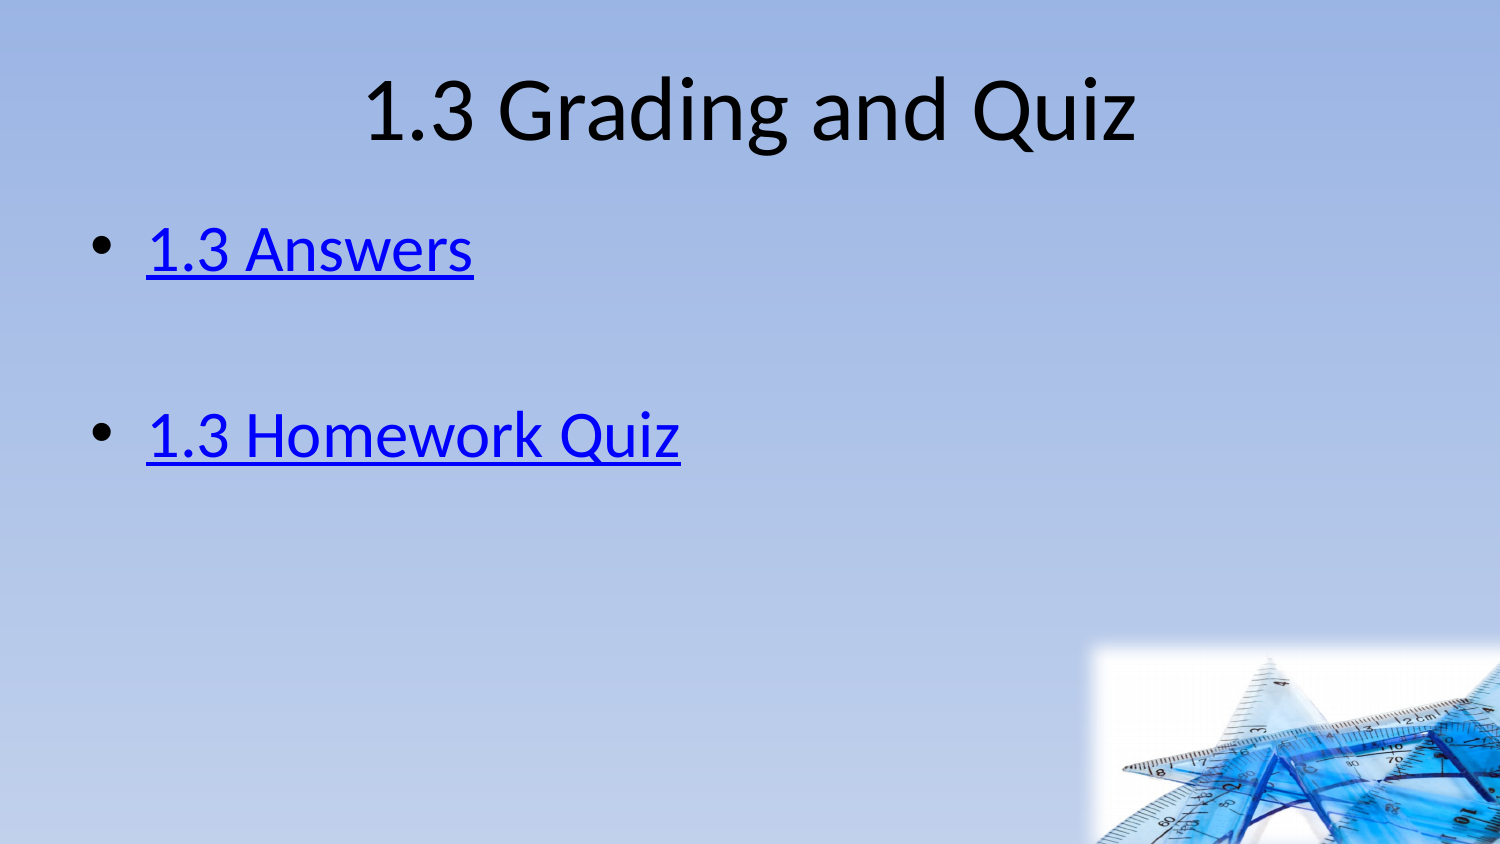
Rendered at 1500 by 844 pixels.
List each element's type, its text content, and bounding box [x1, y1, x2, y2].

title 1.3 Grading and Quiz [75, 33, 1425, 175]
list 1.3 Answers 1.3 Homework Quiz [75, 196, 1425, 754]
picture [1103, 656, 1500, 838]
